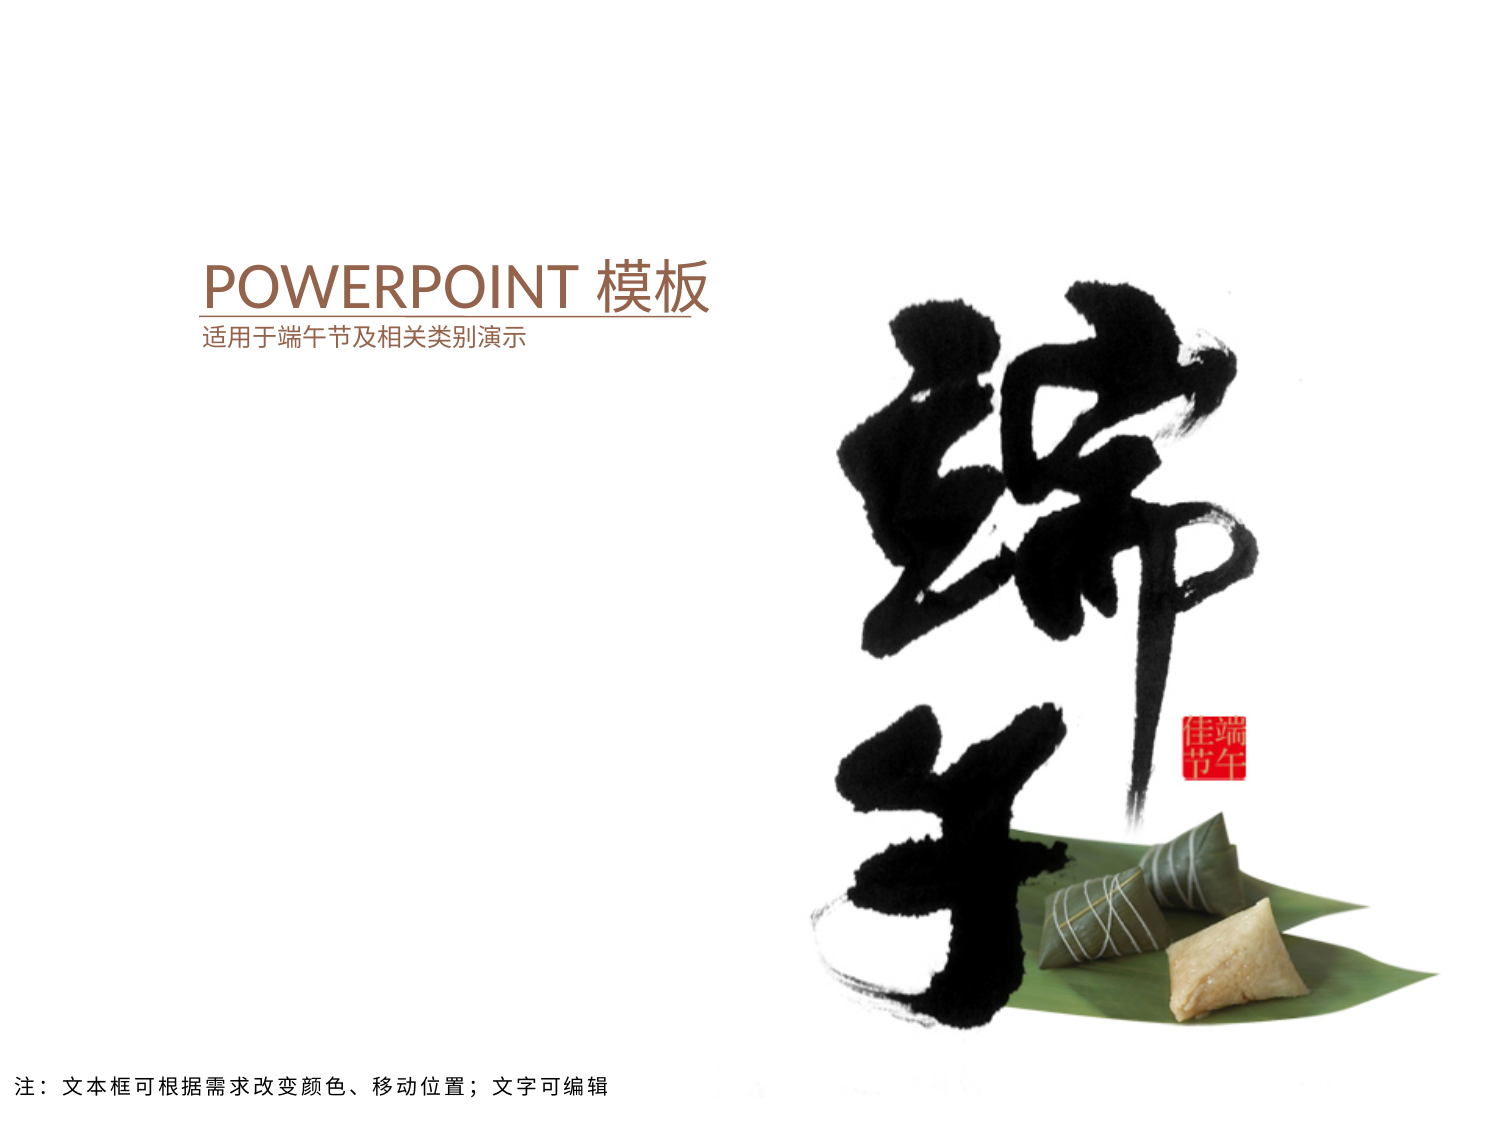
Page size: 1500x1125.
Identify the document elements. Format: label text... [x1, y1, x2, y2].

text_box 注：文本框可根据需求改变颜色、移动位置；文字可编辑 [0, 1066, 633, 1125]
text_box POWERPOINT模板 适用于端午节及相关类别演示 [187, 234, 985, 389]
picture [0, 0, 1500, 1125]
